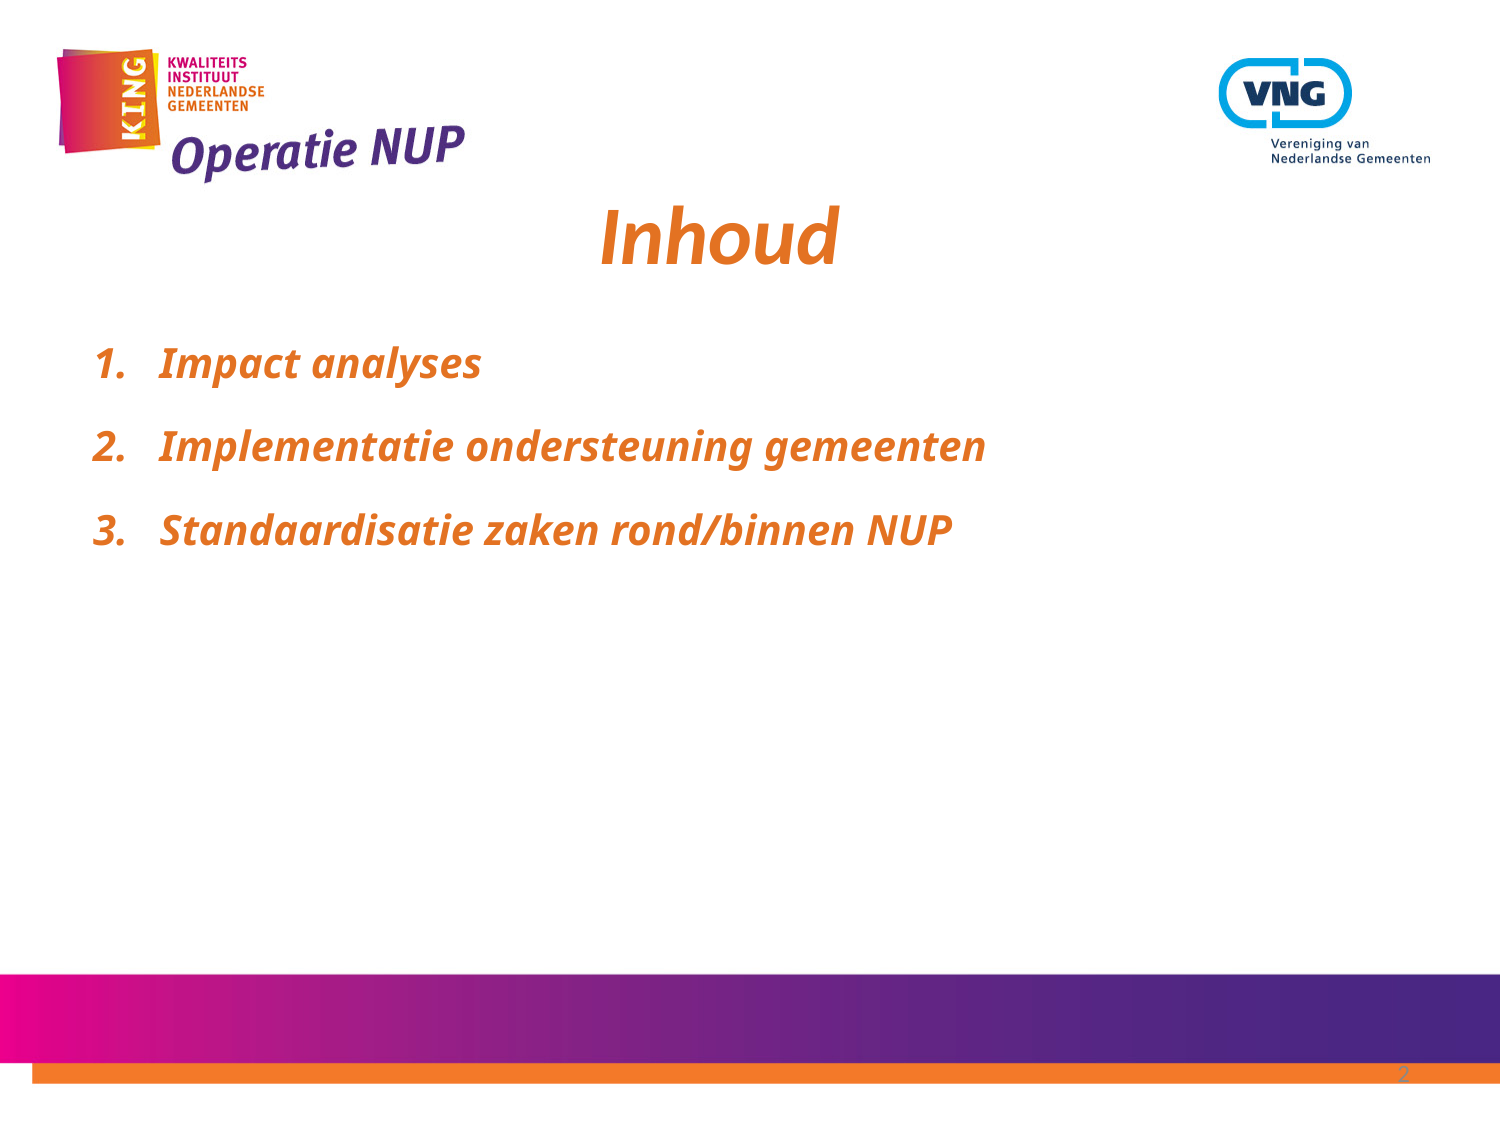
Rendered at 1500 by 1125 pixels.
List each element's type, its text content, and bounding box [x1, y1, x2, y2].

slide_number 2 [1074, 1042, 1425, 1103]
list Impact analyses Implementatie ondersteuning gemeenten Standaardisatie zaken rond/binnen NUP [78, 304, 1500, 883]
text_box Inhoud [157, 174, 1282, 304]
picture [0, 0, 1500, 1125]
